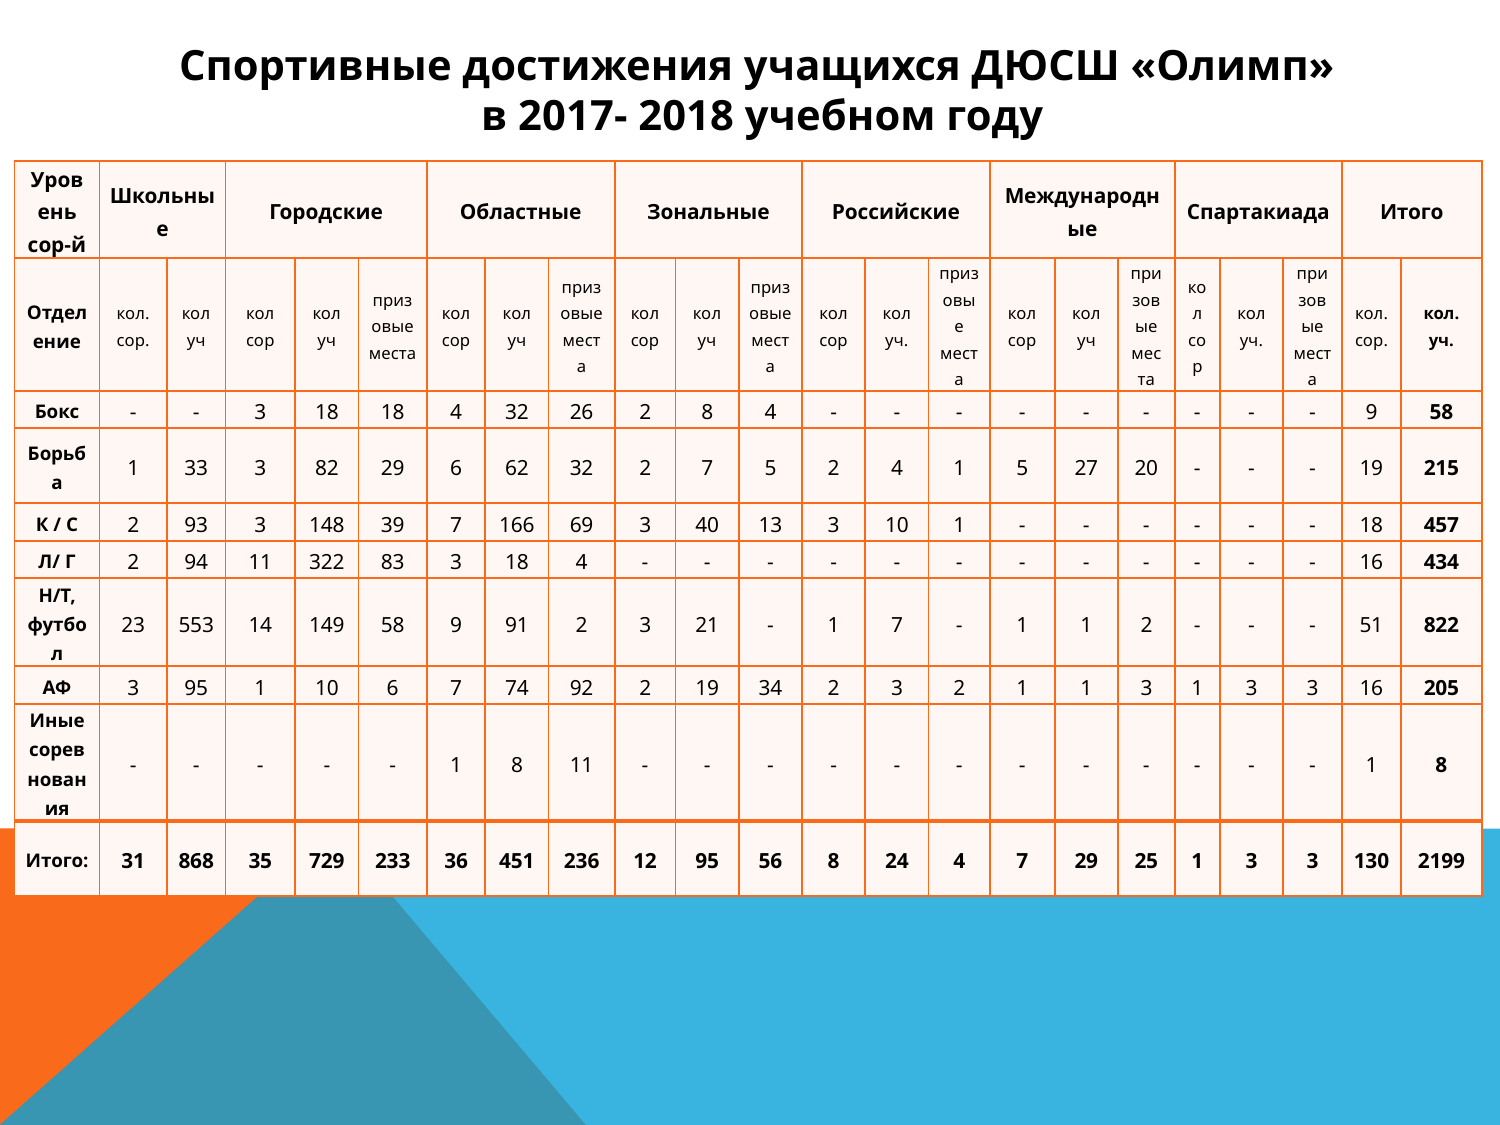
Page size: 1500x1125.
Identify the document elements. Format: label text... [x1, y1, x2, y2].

table_cell 1 [1343, 705, 1400, 819]
table_cell - [803, 392, 864, 427]
table_cell 205 [1402, 667, 1481, 703]
table_cell 8 [1402, 705, 1481, 819]
table_header Городские [226, 162, 426, 257]
table_cell - [991, 504, 1054, 540]
table_cell 82 [296, 429, 358, 502]
table_cell призовые места [359, 259, 426, 390]
table_cell - [929, 705, 989, 819]
table_cell 31 [100, 823, 166, 895]
table_cell Л/ Г [15, 542, 99, 577]
table_cell 7 [866, 579, 928, 665]
table_cell 16 [1343, 667, 1400, 703]
table_cell 2 [616, 429, 675, 502]
table_cell кол уч. [1221, 259, 1282, 390]
table_cell 29 [359, 429, 426, 502]
table_cell 322 [296, 542, 358, 577]
table_cell 2 [616, 667, 675, 703]
table_cell 451 [486, 823, 548, 895]
table_cell кол уч. [866, 259, 928, 390]
table_cell Итого: [15, 823, 99, 895]
table_cell - [1176, 504, 1219, 540]
table_cell 58 [359, 579, 426, 665]
table_cell 29 [1056, 823, 1117, 895]
table_cell - [1284, 429, 1341, 502]
table_cell 1 [929, 429, 989, 502]
table_cell 92 [549, 667, 614, 703]
table_cell 166 [486, 504, 548, 540]
table_cell 2199 [1402, 823, 1481, 895]
table_cell 1 [991, 667, 1054, 703]
table_cell - [1284, 504, 1341, 540]
table_cell - [1176, 579, 1219, 665]
table_cell 18 [1343, 504, 1400, 540]
table_cell 2 [1119, 579, 1174, 665]
table_cell 56 [740, 823, 801, 895]
table_cell 4 [929, 823, 989, 895]
table_cell кол сор [616, 259, 675, 390]
table_cell кол сор [226, 259, 294, 390]
table_cell - [866, 392, 928, 427]
table_cell 95 [168, 667, 225, 703]
table_cell 149 [296, 579, 358, 665]
table_cell кол уч [676, 259, 738, 390]
table_cell 457 [1402, 504, 1481, 540]
table_cell 8 [486, 705, 548, 819]
table_cell 69 [549, 504, 614, 540]
table_header Итого [1343, 162, 1481, 257]
table_cell 4 [428, 392, 484, 427]
table_cell 2 [803, 667, 864, 703]
table_header Спартакиада [1176, 162, 1341, 257]
table_cell 91 [486, 579, 548, 665]
table_cell - [168, 392, 225, 427]
table_cell 4 [866, 429, 928, 502]
table_cell 148 [296, 504, 358, 540]
table_cell 1 [1176, 823, 1219, 895]
table_cell - [1176, 429, 1219, 502]
table_cell 74 [486, 667, 548, 703]
table_cell - [929, 542, 989, 577]
table_cell - [100, 392, 166, 427]
table_cell - [1056, 705, 1117, 819]
table_cell - [359, 705, 426, 819]
table_cell 5 [991, 429, 1054, 502]
table_cell - [1056, 504, 1117, 540]
table_cell - [168, 705, 225, 819]
table_header Зональные [616, 162, 801, 257]
table_cell 1 [100, 429, 166, 502]
table_cell Борьба [15, 429, 99, 502]
table_cell 40 [676, 504, 738, 540]
table_cell 3 [226, 504, 294, 540]
table_cell 11 [226, 542, 294, 577]
table_cell 93 [168, 504, 225, 540]
table_cell 553 [168, 579, 225, 665]
table_cell кол сор [428, 259, 484, 390]
table_cell 62 [486, 429, 548, 502]
table_cell - [616, 705, 675, 819]
table_cell 233 [359, 823, 426, 895]
table_cell 21 [676, 579, 738, 665]
table_cell - [866, 705, 928, 819]
table_cell 7 [428, 667, 484, 703]
table_cell - [1176, 705, 1219, 819]
table_cell 2 [803, 429, 864, 502]
table_cell 4 [740, 392, 801, 427]
table_cell призовые места [1119, 259, 1174, 390]
table_cell 58 [1402, 392, 1481, 427]
table_cell 23 [100, 579, 166, 665]
table_cell Бокс [15, 392, 99, 427]
table_cell 19 [1343, 429, 1400, 502]
table_cell кол уч [168, 259, 225, 390]
table_cell - [1284, 392, 1341, 427]
table_cell - [991, 542, 1054, 577]
table_cell 3 [616, 504, 675, 540]
table_cell 8 [676, 392, 738, 427]
table_cell 2 [616, 392, 675, 427]
table_cell 19 [676, 667, 738, 703]
table_cell 2 [100, 542, 166, 577]
table_cell 1 [929, 504, 989, 540]
table_cell - [1284, 579, 1341, 665]
table_cell - [803, 542, 864, 577]
table_cell АФ [15, 667, 99, 703]
table_cell - [740, 542, 801, 577]
table_cell призовые места [549, 259, 614, 390]
table_cell 6 [428, 429, 484, 502]
table_cell 3 [616, 579, 675, 665]
table_cell 51 [1343, 579, 1400, 665]
table_cell кол сор [803, 259, 864, 390]
table_cell призовые места [1284, 259, 1341, 390]
table_cell 36 [428, 823, 484, 895]
table_cell 3 [428, 542, 484, 577]
table_cell - [226, 705, 294, 819]
table_cell 10 [296, 667, 358, 703]
table_cell кол уч [486, 259, 548, 390]
table_cell - [740, 579, 801, 665]
table_cell 3 [1221, 667, 1282, 703]
table_cell 33 [168, 429, 225, 502]
table_cell К / С [15, 504, 99, 540]
table_cell 1 [803, 579, 864, 665]
table_cell 3 [226, 429, 294, 502]
table_cell 18 [486, 542, 548, 577]
table_cell 729 [296, 823, 358, 895]
table_cell - [676, 705, 738, 819]
table_cell 26 [549, 392, 614, 427]
table_cell 3 [100, 667, 166, 703]
table_cell - [866, 542, 928, 577]
table_header Школьные [100, 162, 225, 257]
table_cell - [1221, 429, 1282, 502]
table_cell 2 [100, 504, 166, 540]
table_cell 9 [1343, 392, 1400, 427]
table_cell 95 [676, 823, 738, 895]
table_cell кол. уч. [1402, 259, 1481, 390]
table_cell 34 [740, 667, 801, 703]
table_cell 39 [359, 504, 426, 540]
table_cell призовые места [929, 259, 989, 390]
table_cell 16 [1343, 542, 1400, 577]
table_cell 94 [168, 542, 225, 577]
table_cell 3 [866, 667, 928, 703]
table_cell 7 [991, 823, 1054, 895]
table_cell 8 [803, 823, 864, 895]
table_cell 3 [1284, 667, 1341, 703]
table_cell 5 [740, 429, 801, 502]
table_cell 868 [168, 823, 225, 895]
table_cell 236 [549, 823, 614, 895]
table_cell 1 [991, 579, 1054, 665]
table_cell 1 [428, 705, 484, 819]
table_cell 3 [226, 392, 294, 427]
table_cell 10 [866, 504, 928, 540]
table_cell - [1284, 542, 1341, 577]
table_cell 1 [1056, 667, 1117, 703]
table_cell 11 [549, 705, 614, 819]
table_cell Н/Т, футбол [15, 579, 99, 665]
table_cell Отделение [15, 259, 99, 390]
table_cell кол. сор. [100, 259, 166, 390]
table_cell призовые места [740, 259, 801, 390]
table_cell кол сор [991, 259, 1054, 390]
table_cell 3 [1284, 823, 1341, 895]
table_cell - [1221, 542, 1282, 577]
table_header Российские [803, 162, 989, 257]
table_cell 2 [549, 579, 614, 665]
table_cell 35 [226, 823, 294, 895]
table_cell - [1176, 542, 1219, 577]
table_cell 3 [803, 504, 864, 540]
table_cell - [1056, 392, 1117, 427]
table_cell Иные соревнования [15, 705, 99, 819]
table_cell - [740, 705, 801, 819]
table_cell кол уч [296, 259, 358, 390]
table_cell - [1221, 579, 1282, 665]
table_cell 4 [549, 542, 614, 577]
table_cell 18 [296, 392, 358, 427]
table_cell - [991, 705, 1054, 819]
table_cell 9 [428, 579, 484, 665]
table_cell - [929, 392, 989, 427]
table_cell кол сор [1176, 259, 1219, 390]
table_cell 6 [359, 667, 426, 703]
table_cell 822 [1402, 579, 1481, 665]
table_cell - [100, 705, 166, 819]
table_cell - [1056, 542, 1117, 577]
table_cell 130 [1343, 823, 1400, 895]
table_cell 7 [428, 504, 484, 540]
table_cell - [296, 705, 358, 819]
table_cell - [1284, 705, 1341, 819]
table_cell 3 [1221, 823, 1282, 895]
table_cell 20 [1119, 429, 1174, 502]
table_cell 434 [1402, 542, 1481, 577]
table_cell - [1119, 504, 1174, 540]
table_cell 1 [1176, 667, 1219, 703]
table_cell - [1221, 392, 1282, 427]
table_cell 32 [486, 392, 548, 427]
table_cell 2 [929, 667, 989, 703]
table_cell кол уч [1056, 259, 1117, 390]
table_cell - [616, 542, 675, 577]
table_header Уровень сор-й [15, 162, 99, 257]
table_cell 27 [1056, 429, 1117, 502]
table_cell - [1221, 705, 1282, 819]
table_cell 25 [1119, 823, 1174, 895]
table_cell 7 [676, 429, 738, 502]
table_cell - [1119, 542, 1174, 577]
table_cell 24 [866, 823, 928, 895]
table_cell - [1221, 504, 1282, 540]
table_cell 83 [359, 542, 426, 577]
table_cell - [803, 705, 864, 819]
table_cell - [676, 542, 738, 577]
table_cell - [991, 392, 1054, 427]
table_cell - [1119, 705, 1174, 819]
table_cell кол. сор. [1343, 259, 1400, 390]
text_box Спортивные достижения учащихся ДЮСШ «Олимп» в 2017- 2018 учебном году [100, 31, 1436, 147]
table_cell 32 [549, 429, 614, 502]
table_cell 13 [740, 504, 801, 540]
table_cell - [1176, 392, 1219, 427]
table_cell 3 [1119, 667, 1174, 703]
table_cell 1 [226, 667, 294, 703]
table_cell 1 [1056, 579, 1117, 665]
table_cell 14 [226, 579, 294, 665]
table_cell - [1119, 392, 1174, 427]
table_cell 12 [616, 823, 675, 895]
table_cell 215 [1402, 429, 1481, 502]
table_header Международные [991, 162, 1174, 257]
table_cell - [929, 579, 989, 665]
table_header Областные [428, 162, 614, 257]
table_cell 18 [359, 392, 426, 427]
